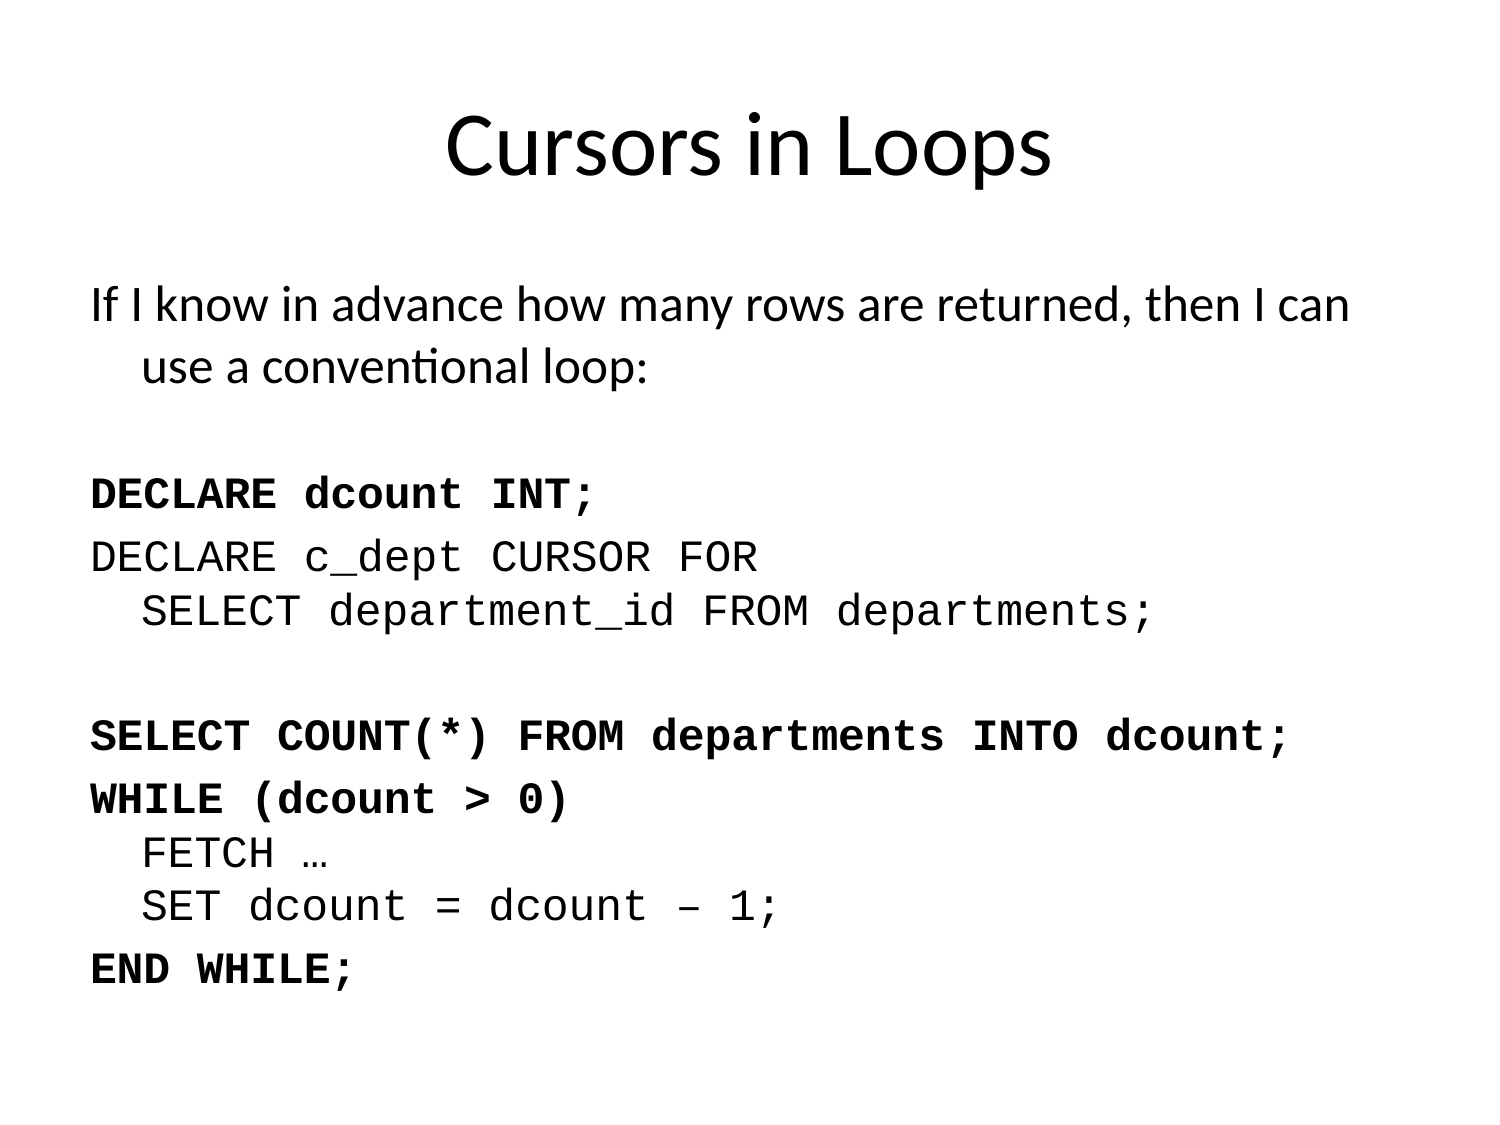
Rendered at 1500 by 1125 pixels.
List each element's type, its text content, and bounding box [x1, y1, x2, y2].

title Cursors in Loops [75, 45, 1425, 233]
list If I know in advance how many rows are returned, then I can use a conventional loop: DECLARE dcount INT; DECLARE c_dept CURSOR FOR SELECT department_id FROM departments; SELECT COUNT(*) FROM departments INTO dcount; WHILE (dcount > 0) FETCH … SET dcount = dcount – 1; END WHILE; [75, 262, 1425, 1005]
